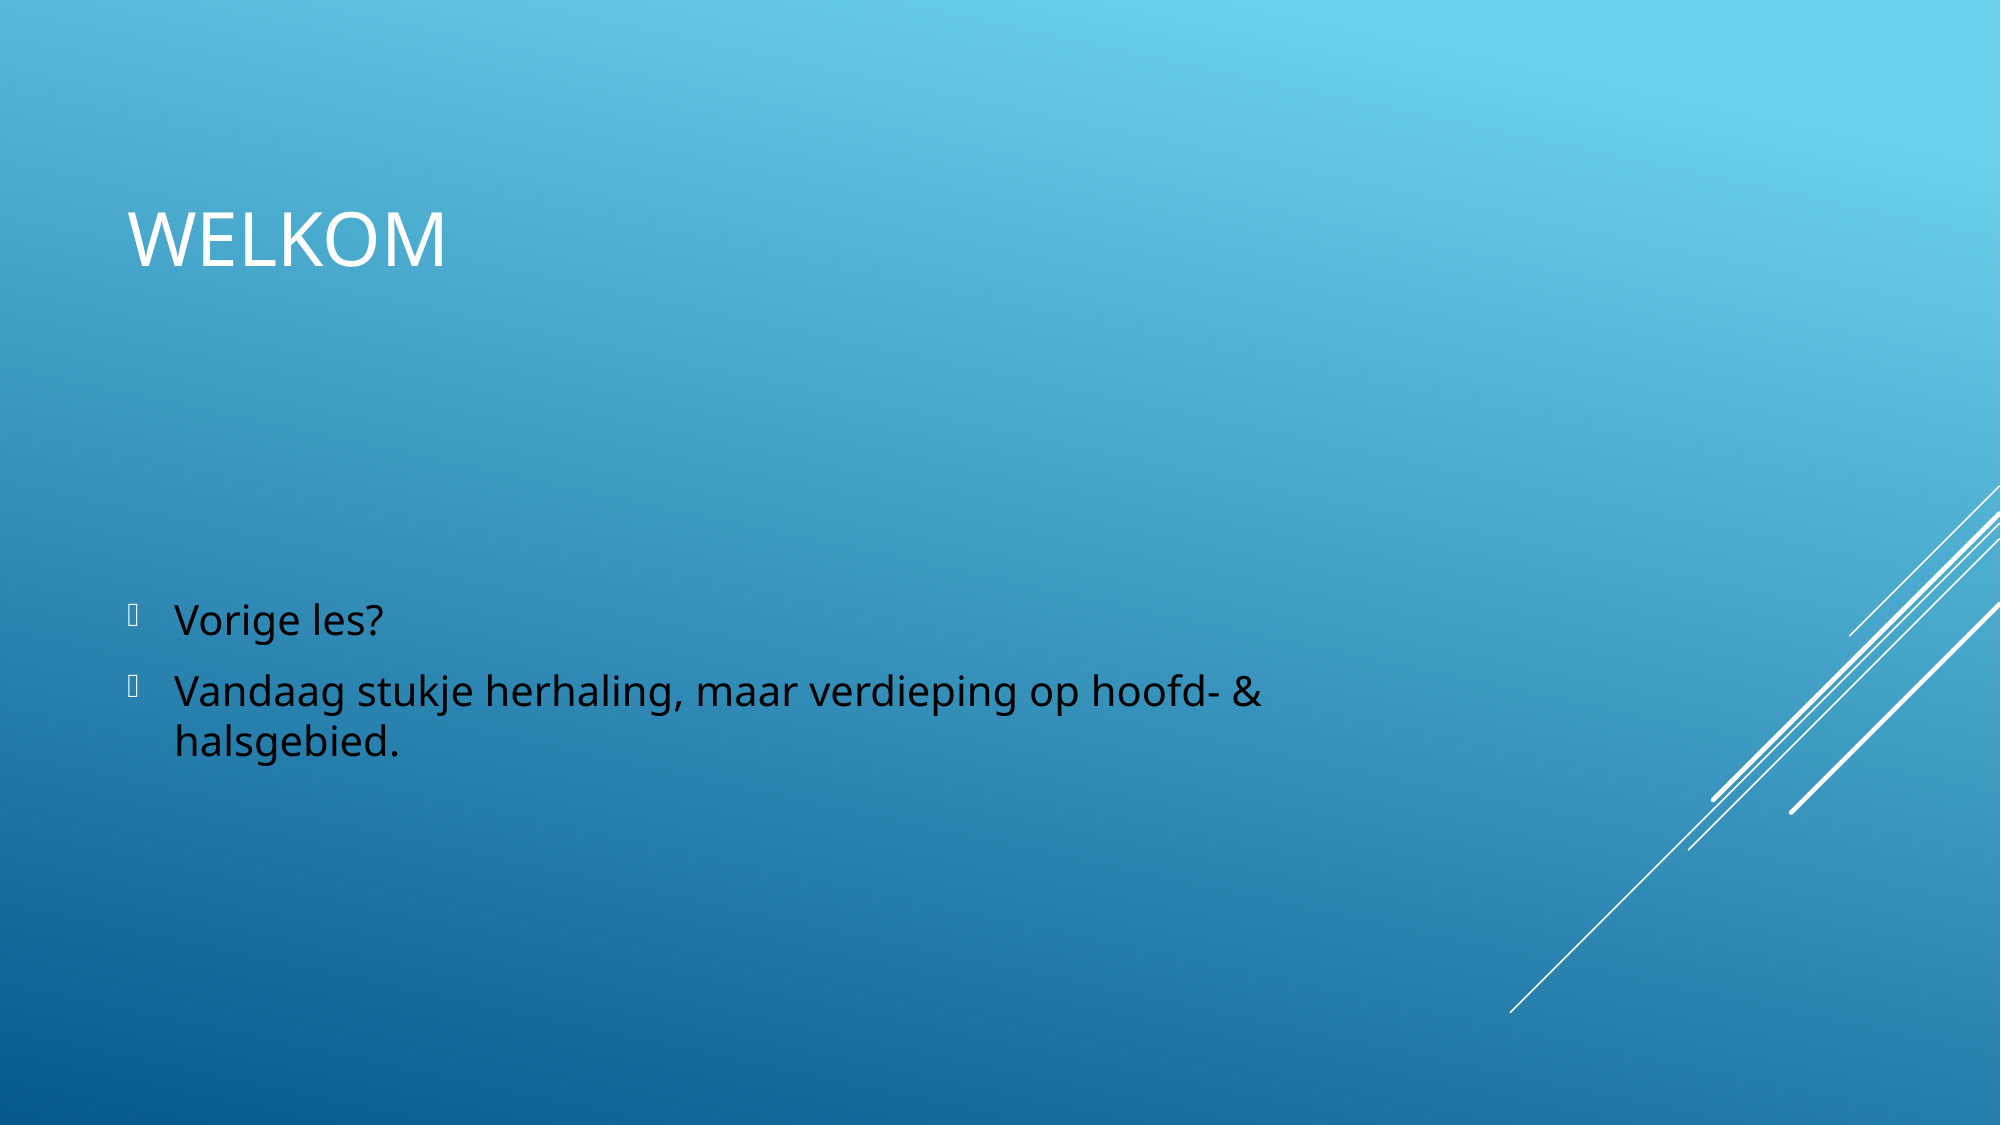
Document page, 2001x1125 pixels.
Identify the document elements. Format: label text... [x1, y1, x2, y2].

title welkom [112, 112, 1513, 360]
list Vorige les? Vandaag stukje herhaling, maar verdieping op hoofd- & halsgebied. [112, 418, 1513, 1012]
